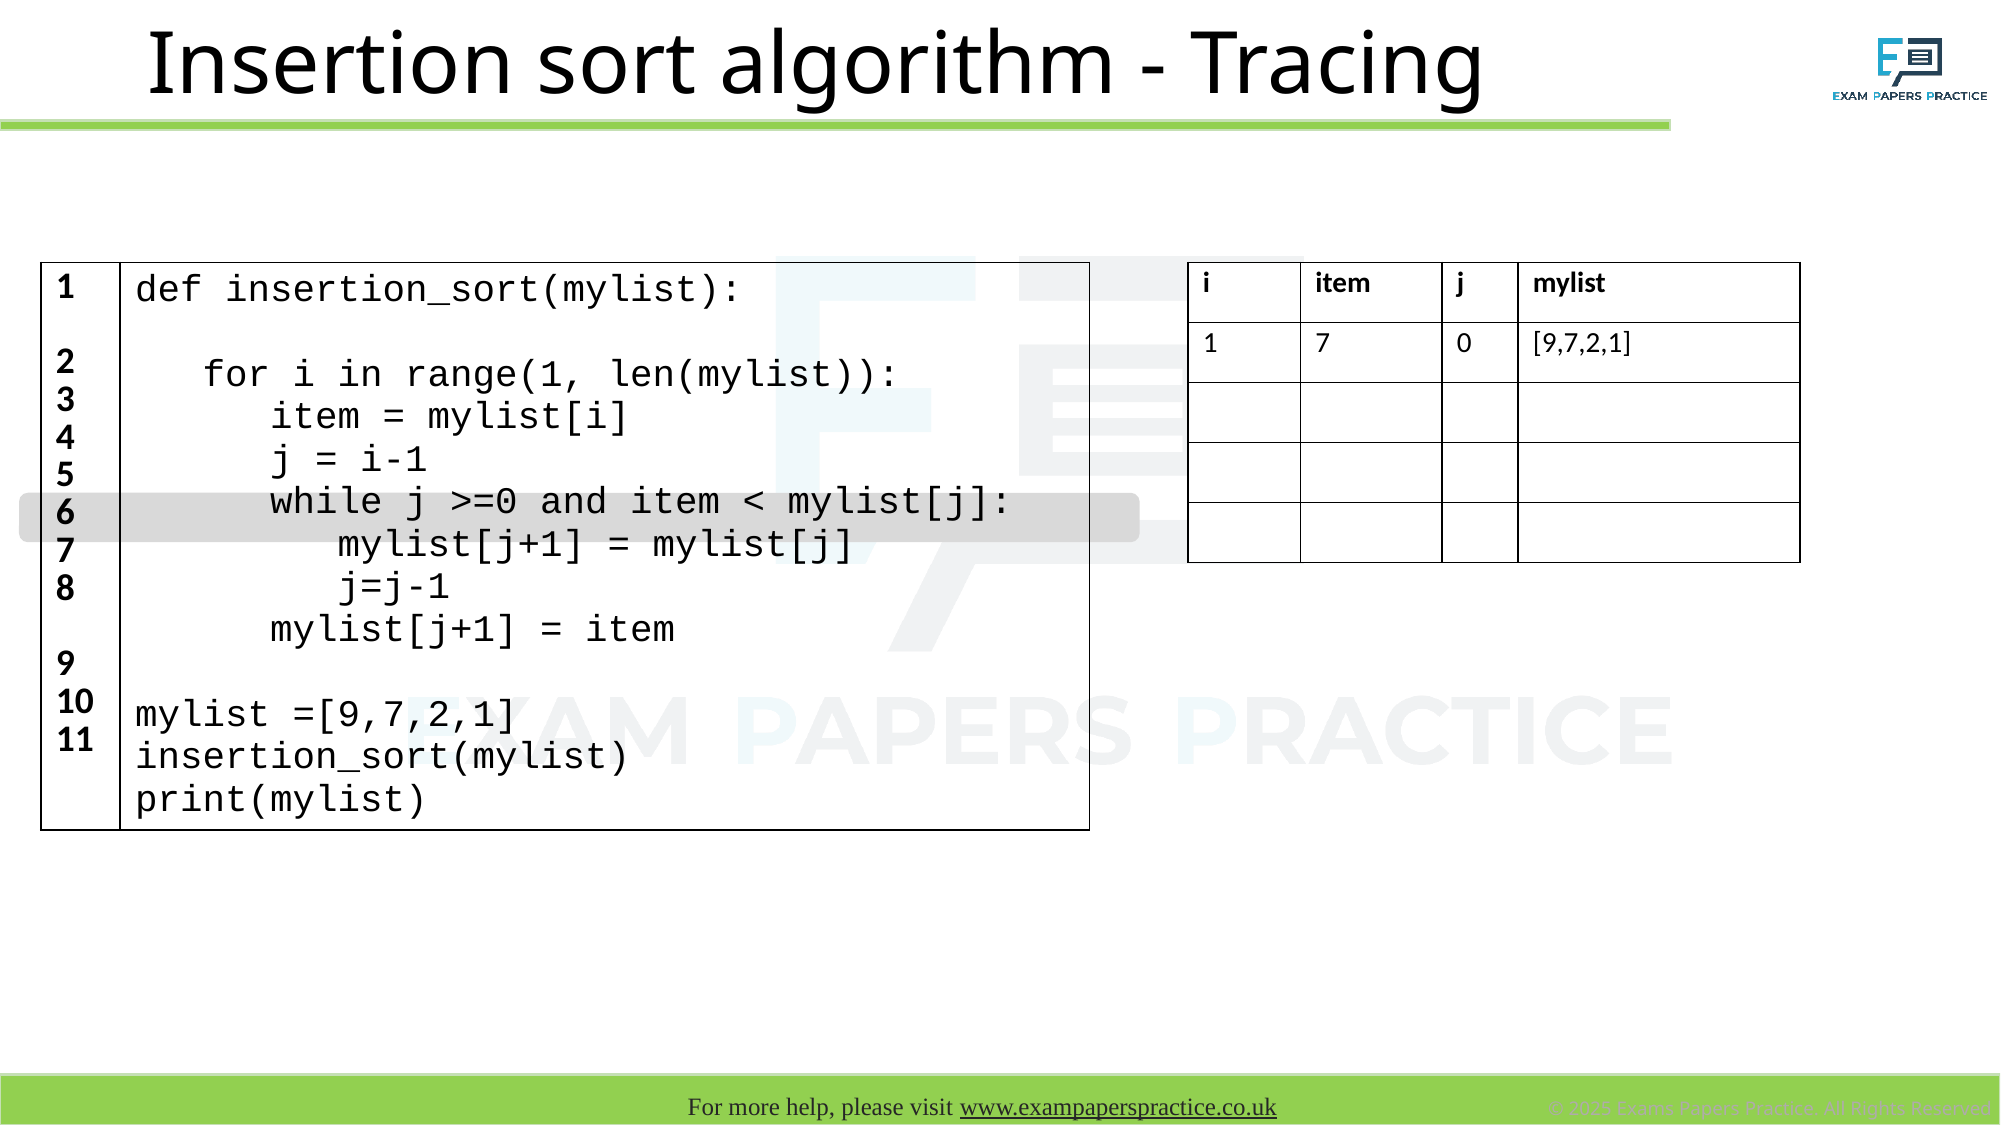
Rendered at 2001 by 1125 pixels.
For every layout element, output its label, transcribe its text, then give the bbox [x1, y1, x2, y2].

table_cell 1 [1189, 323, 1300, 382]
title Insertion sort algorithm - Tracing [132, 11, 1858, 121]
table_cell [1519, 503, 1799, 562]
table_cell [1301, 383, 1441, 442]
table_cell [1301, 443, 1441, 502]
text_box [18, 492, 40, 543]
table_header item [1301, 263, 1441, 322]
table_header def insertion_sort(mylist): for i in range(1, len(mylist)): item = mylist[i] j = i-1 while j >=0 and item < mylist[j]: mylist[j+1] = mylist[j] j=j-1 mylist[j+1] = item mylist =[9,7,2,1] insertion_sort(mylist) print(mylist) [121, 263, 1089, 829]
table_cell [1443, 383, 1517, 442]
table_cell [1443, 443, 1517, 502]
table_cell [1443, 503, 1517, 562]
table_cell 7 [1301, 323, 1441, 382]
table_cell [1189, 503, 1300, 562]
table_header i [1189, 263, 1300, 322]
table_header mylist [1519, 263, 1799, 322]
table_cell [1301, 503, 1441, 562]
table_header 1 2 3 4 5 6 7 8 9 10 11 [42, 263, 119, 829]
table_cell [1189, 383, 1300, 442]
text_box [1090, 492, 1140, 543]
table_header j [1443, 263, 1517, 322]
table_cell [1519, 443, 1799, 502]
table_cell [1189, 443, 1300, 502]
table_cell 0 [1443, 323, 1517, 382]
table_cell [1519, 383, 1799, 442]
table_cell [9,7,2,1] [1519, 323, 1799, 382]
